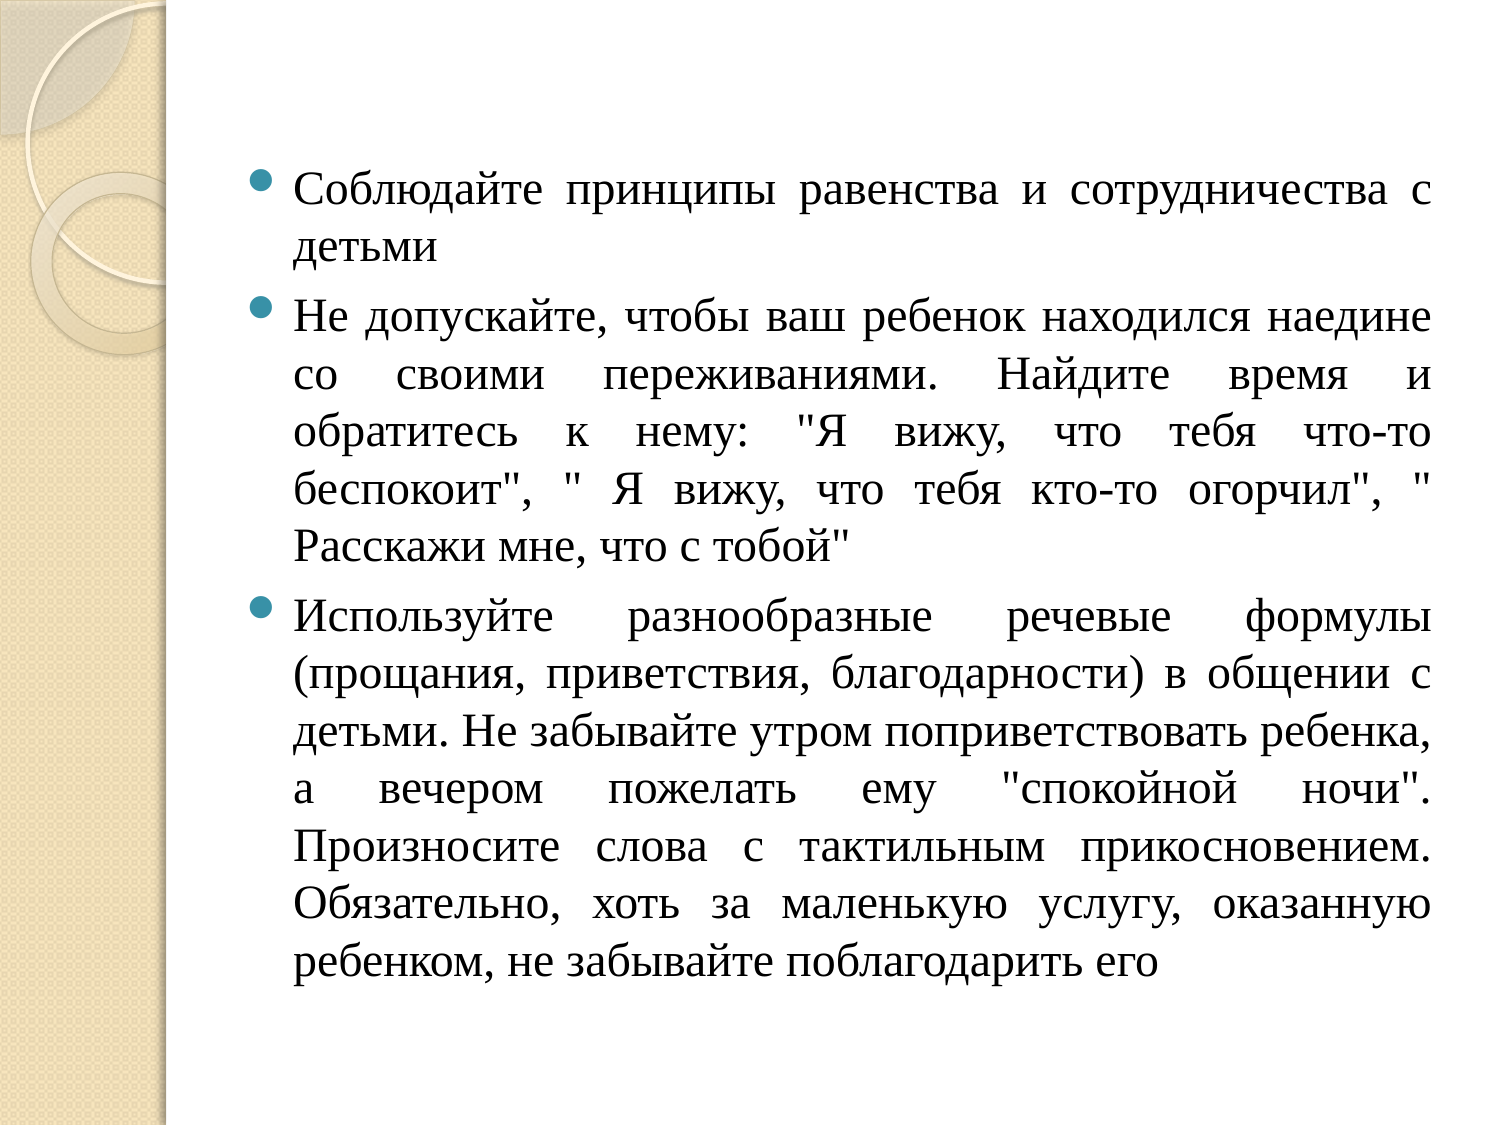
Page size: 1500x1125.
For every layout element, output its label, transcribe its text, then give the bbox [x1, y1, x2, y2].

list Соблюдайте принципы равенства и сотрудничества с детьми Не допускайте, чтобы ваш ребенок находился наедине со своими переживаниями. Найдите время и обратитесь к нему: "Я вижу, что тебя что-то беспокоит", " Я вижу, что тебя кто-то огорчил", " Расскажи мне, что с тобой" Используйте разнообразные речевые формулы (прощания, приветствия, благодарности) в общении с детьми. Не забывайте утром поприветствовать ребенка, а вечером пожелать ему "спокойной ночи". Произносите слова с тактильным прикосновением. Обязательно, хоть за маленькую услугу, оказанную ребенком, не забывайте поблагодарить его [218, 149, 1449, 937]
